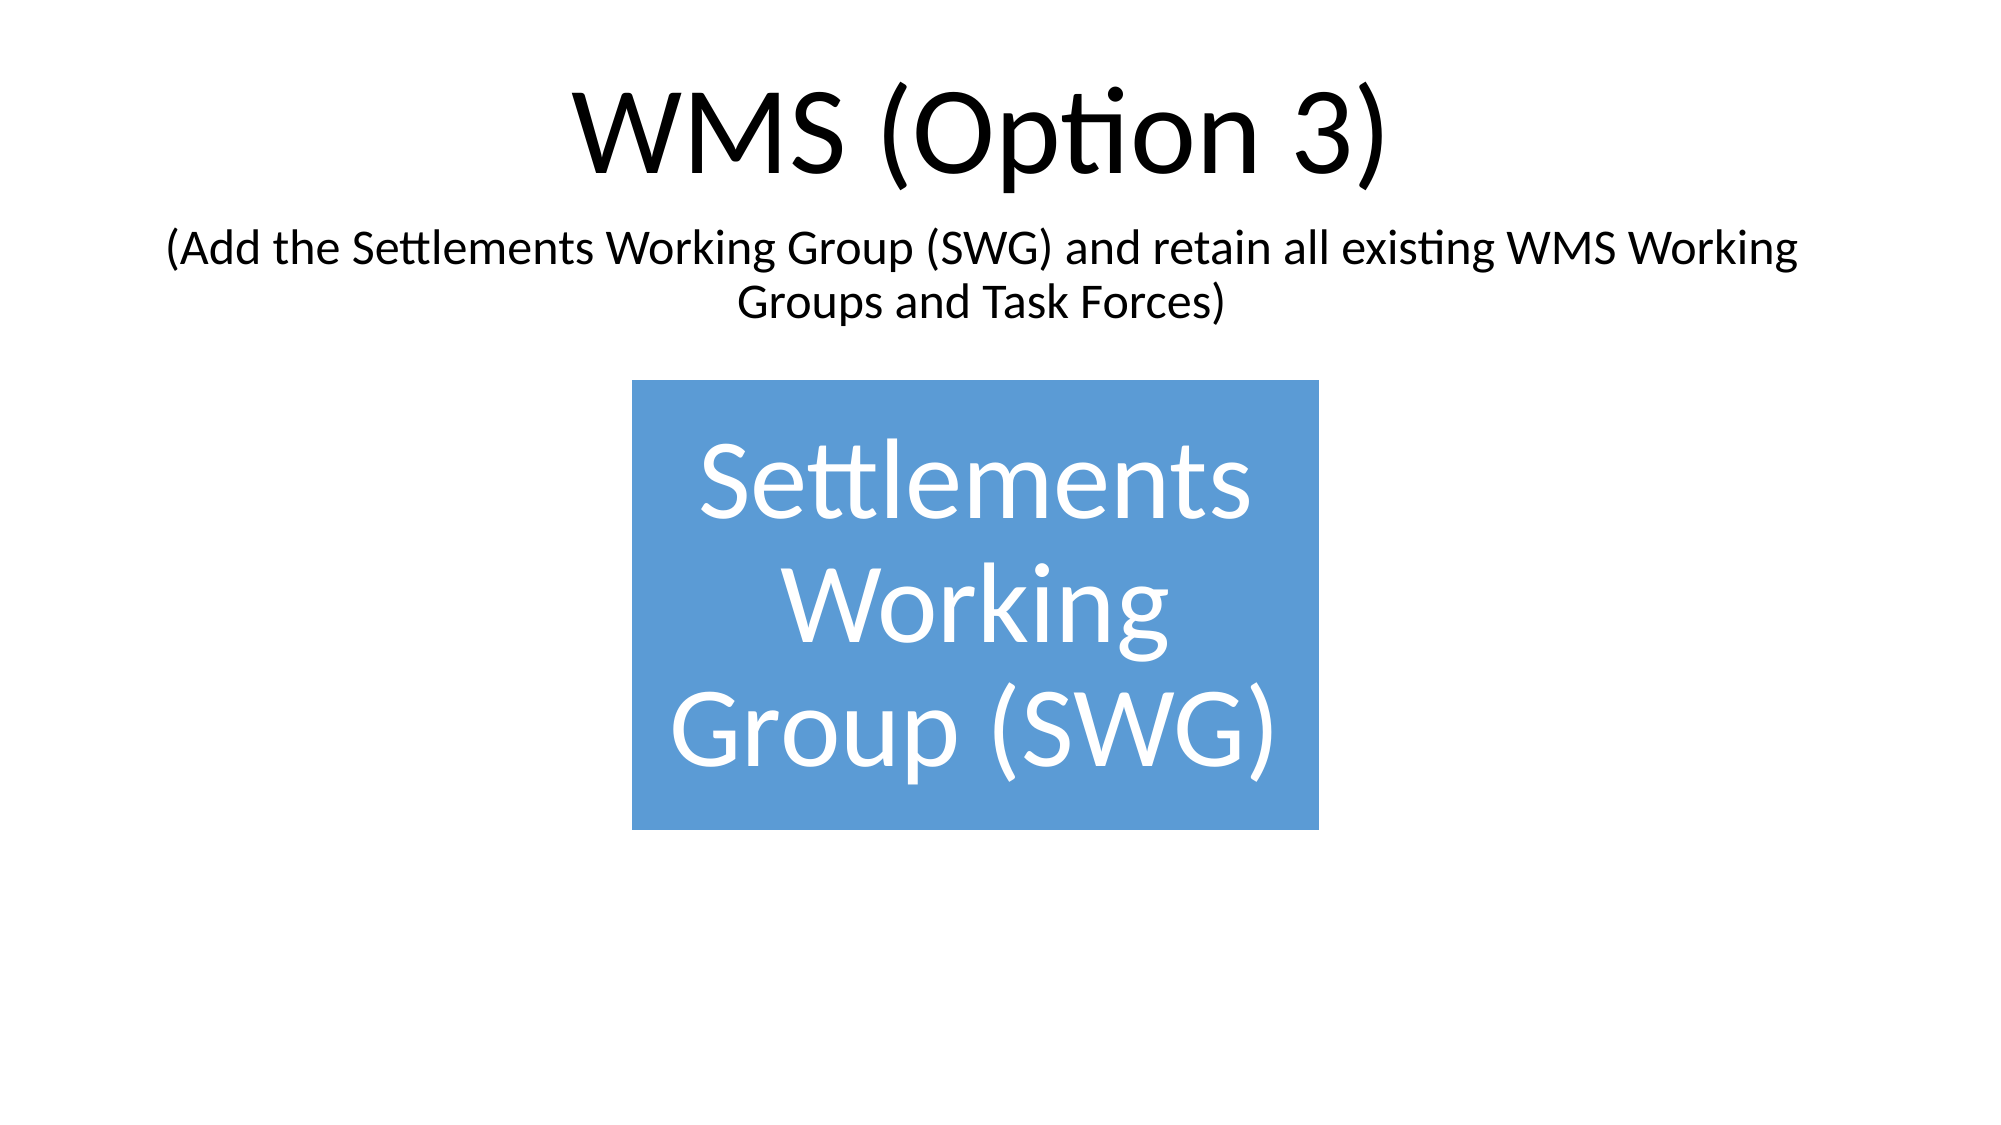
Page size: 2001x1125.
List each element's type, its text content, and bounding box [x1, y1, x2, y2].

subtitle WMS (Option 3) (Add the Settlements Working Group (SWG) and retain all existing WMS Working Groups and Task Forces) [134, 57, 1830, 311]
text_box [318, 248, 1567, 1089]
